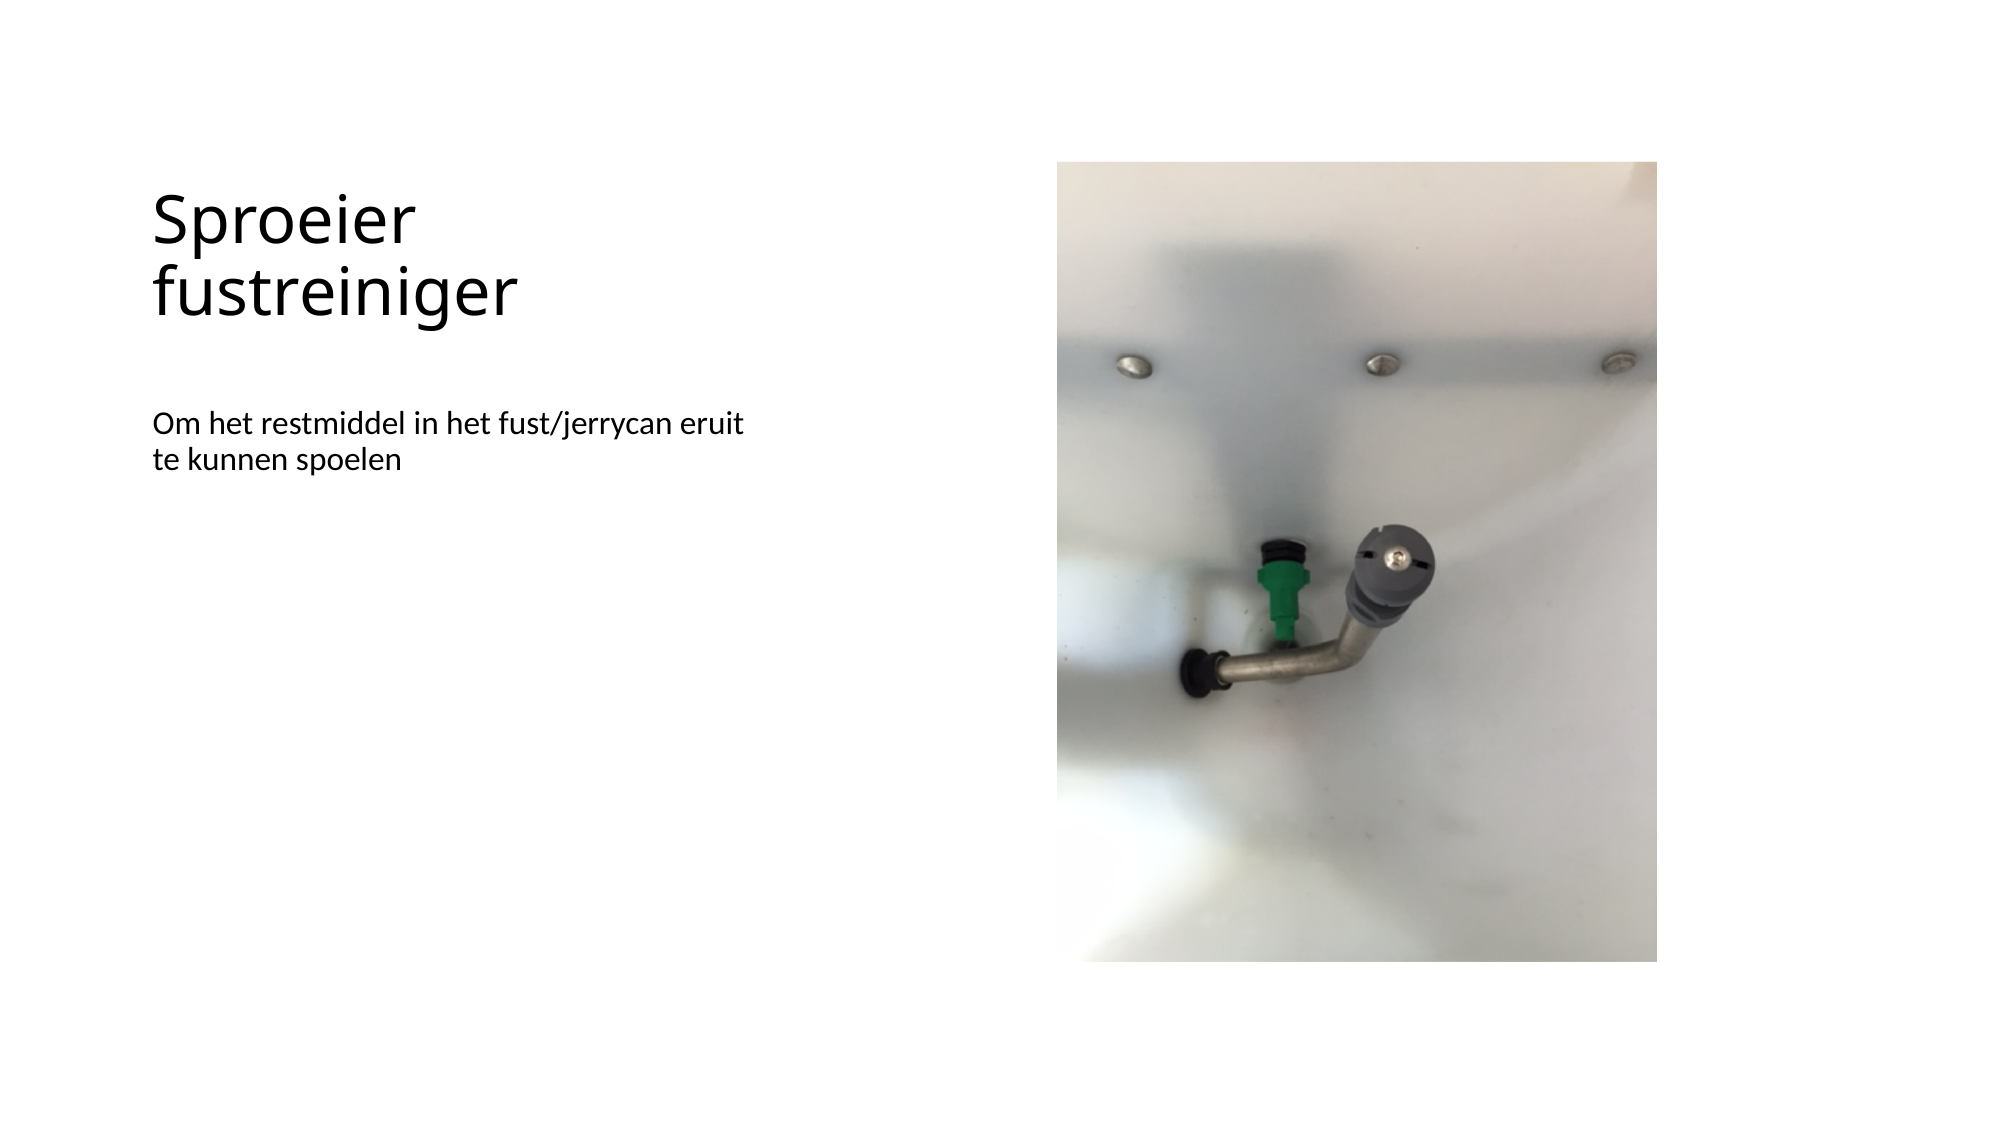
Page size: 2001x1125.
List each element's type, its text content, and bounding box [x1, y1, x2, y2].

title Sproeier fustreiniger [137, 75, 783, 337]
picture [1057, 163, 1657, 261]
list Om het restmiddel in het fust/jerrycan eruit te kunnen spoelen [137, 337, 783, 963]
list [956, 261, 1757, 862]
picture [1057, 862, 1657, 961]
